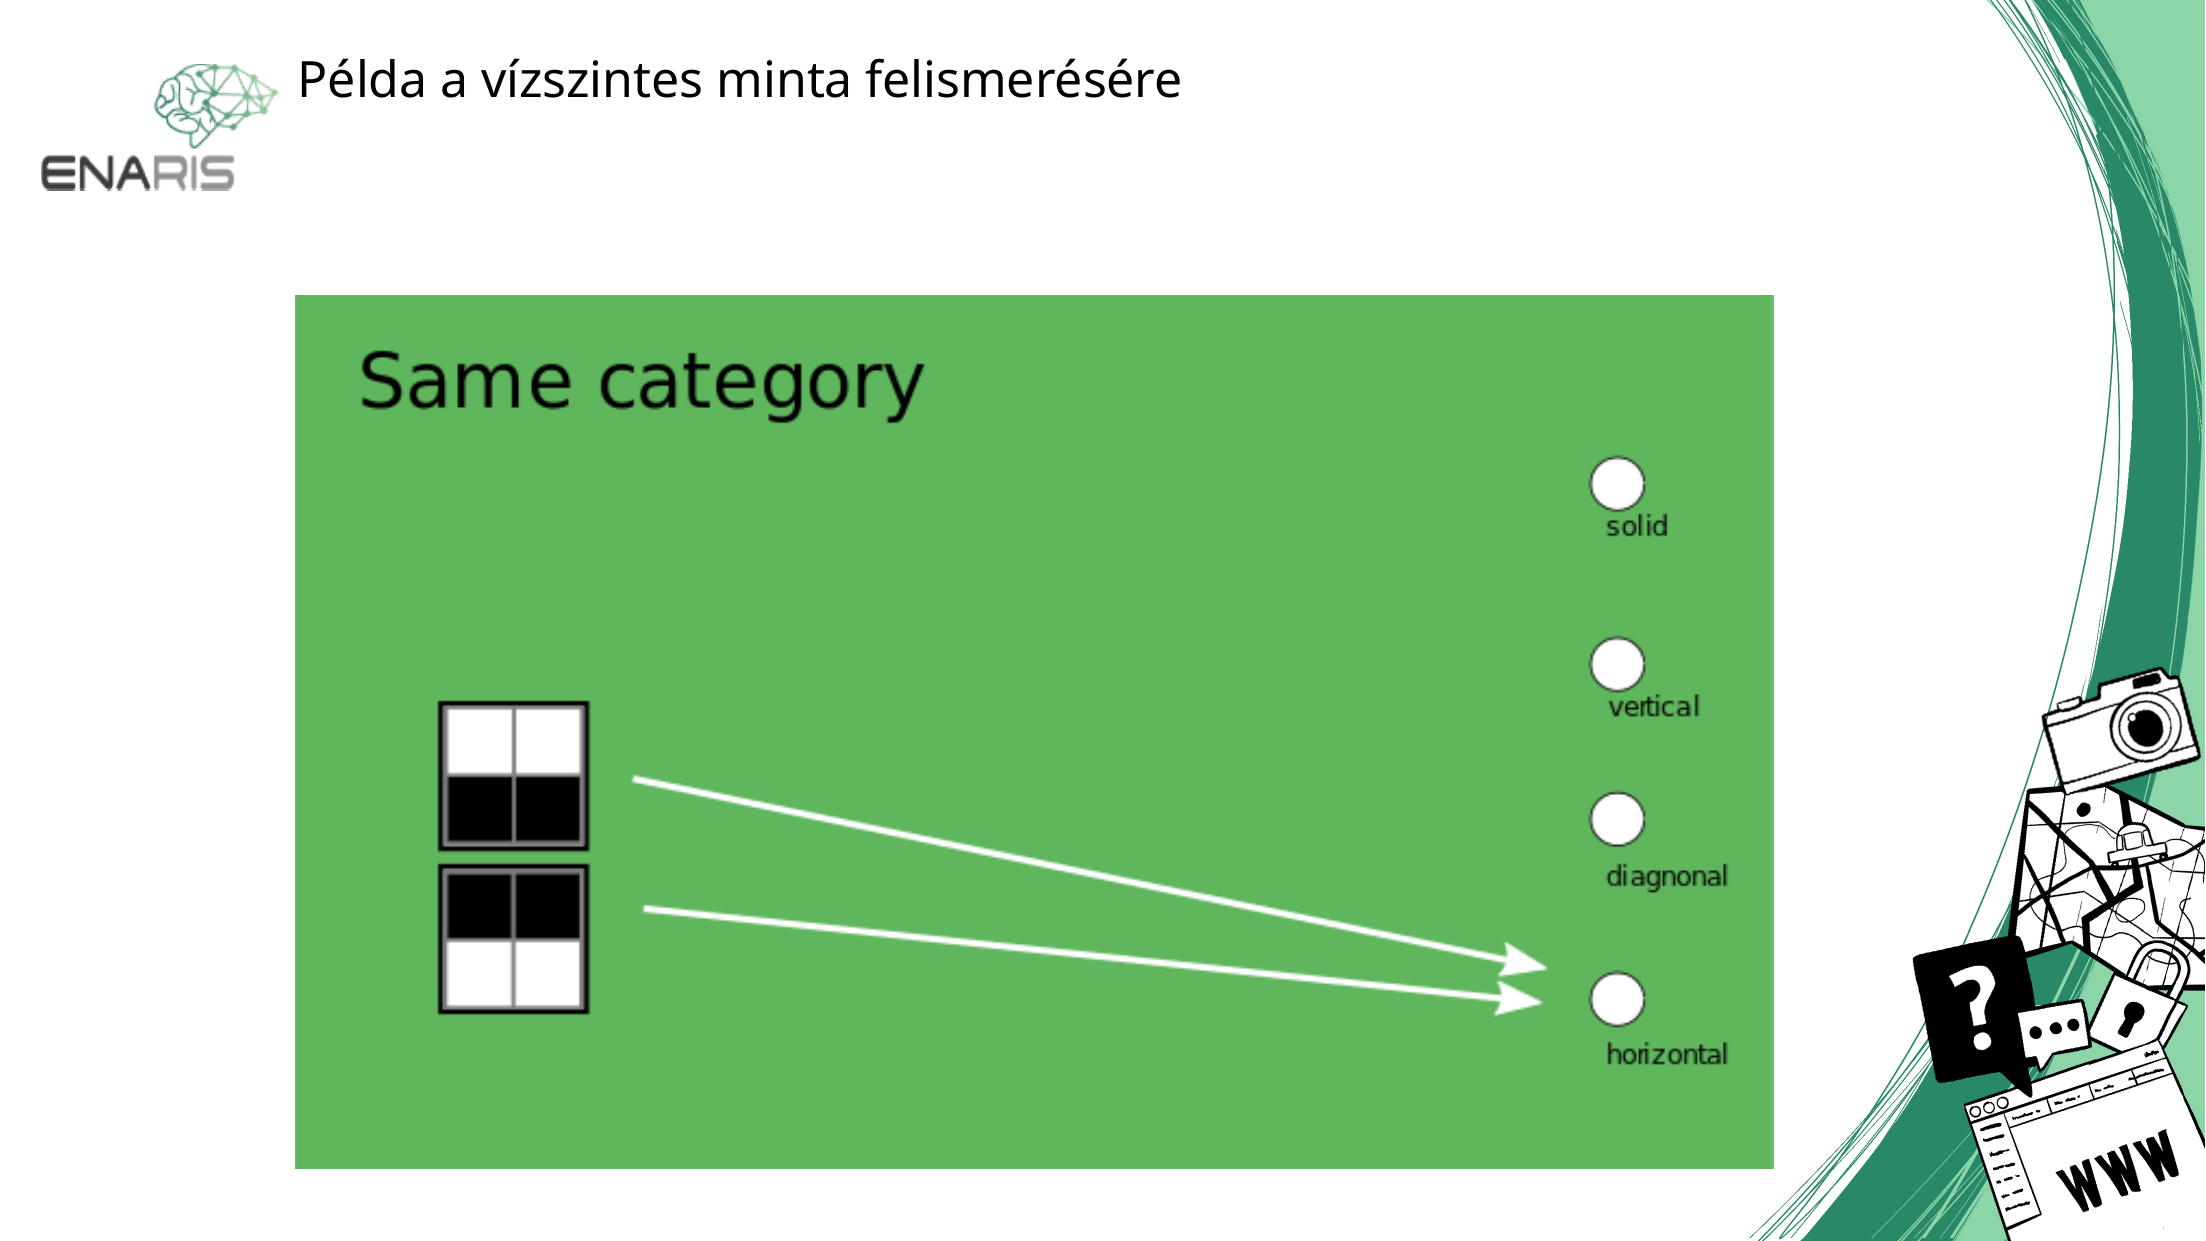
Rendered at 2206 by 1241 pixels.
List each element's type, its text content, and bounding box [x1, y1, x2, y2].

picture [41, 64, 280, 191]
title Példa a vízszintes minta felismerésére [295, 45, 2070, 256]
picture [294, 0, 2205, 1241]
